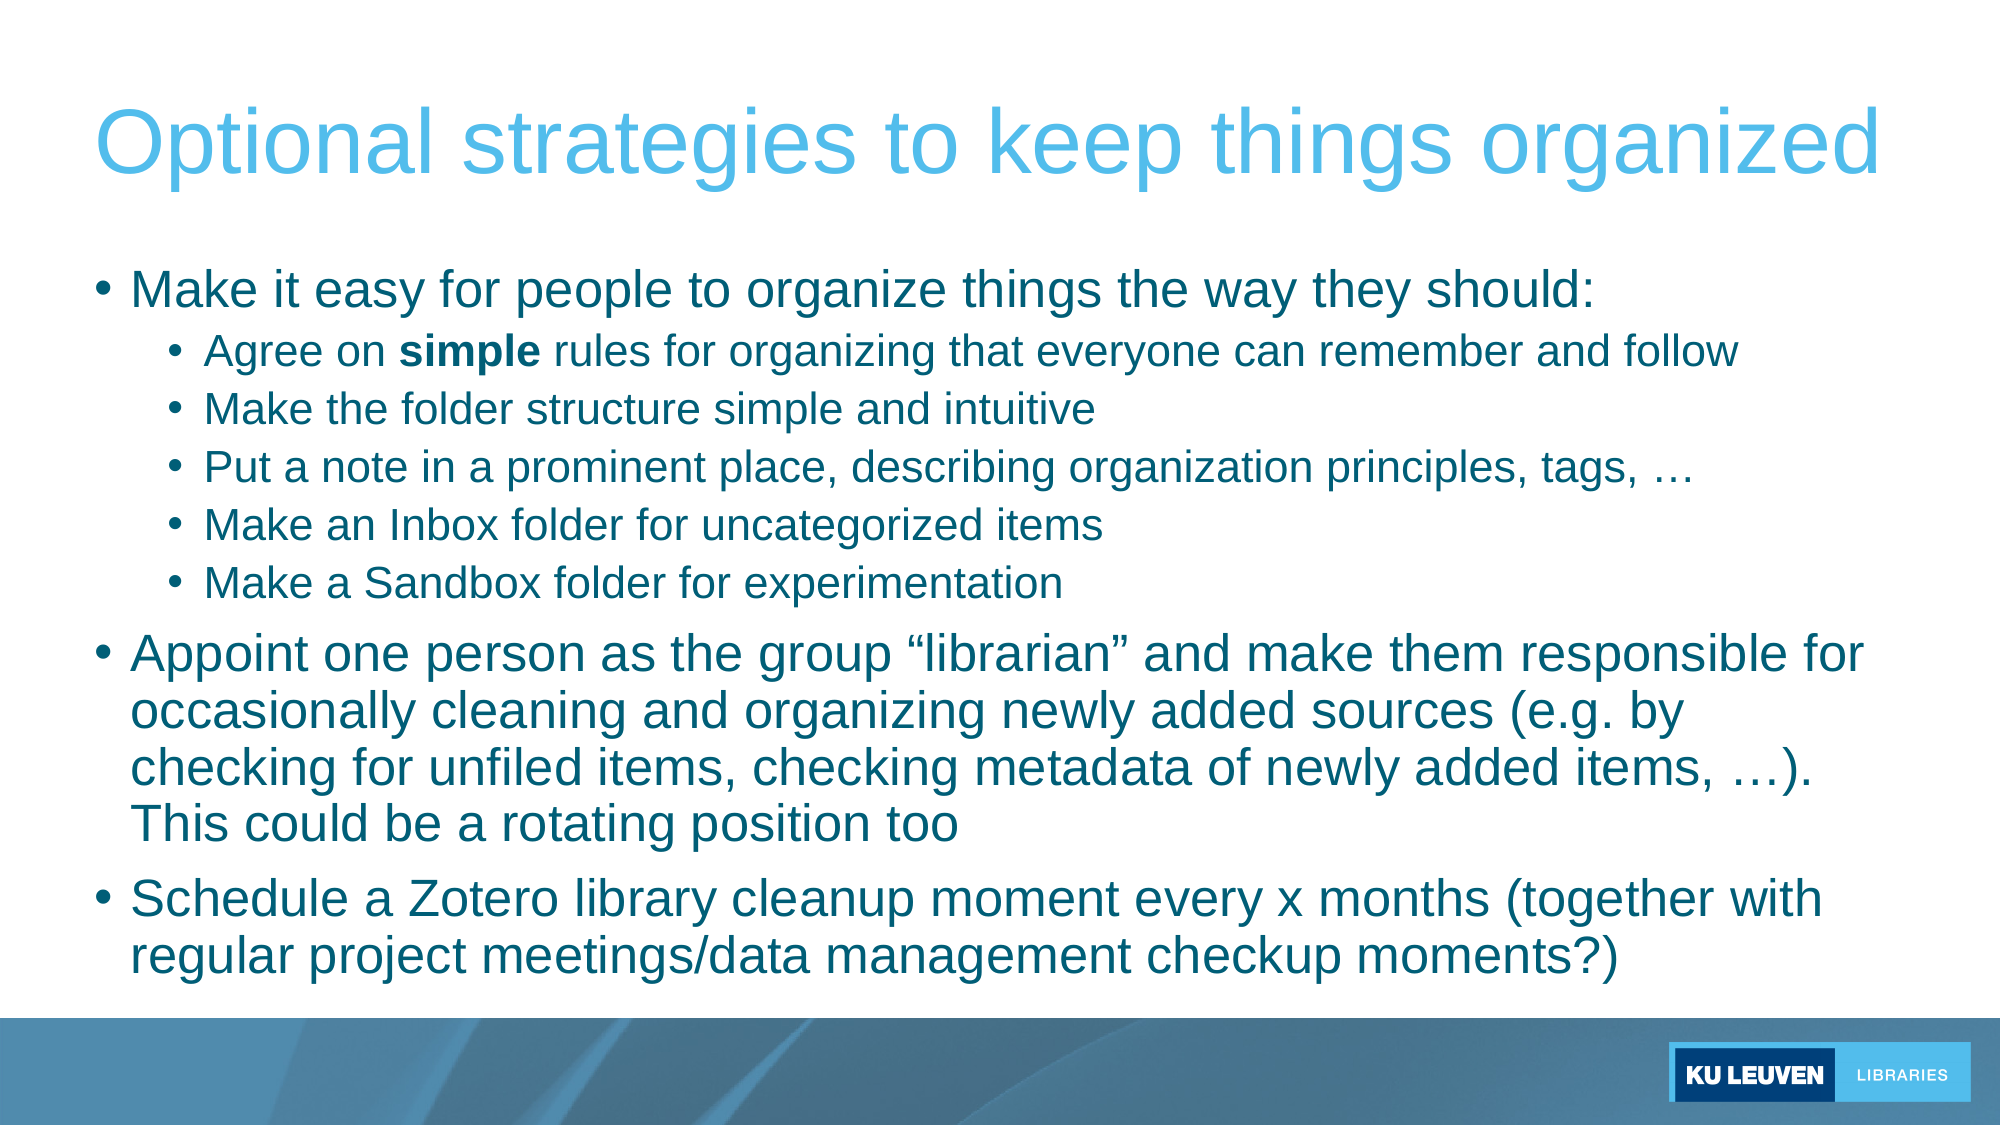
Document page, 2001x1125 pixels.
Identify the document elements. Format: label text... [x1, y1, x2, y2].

list Make it easy for people to organize things the way they should: Agree on simple rules for organizing that everyone can remember and follow Make the folder structure simple and intuitive Put a note in a prominent place, describing organization principles, tags, … Make an Inbox folder for uncategorized items Make a Sandbox folder for experimentation Appoint one person as the group “librarian” and make them responsible for occasionally cleaning and organizing newly added sources (e.g. by checking for unfiled items, checking metadata of newly added items, …). This could be a rotating position too Schedule a Zotero library cleanup moment every x months (together with regular project meetings/data management checkup moments?) [94, 262, 1906, 997]
title Optional strategies to keep things organized [94, 94, 1906, 262]
picture [0, 1018, 2000, 1125]
